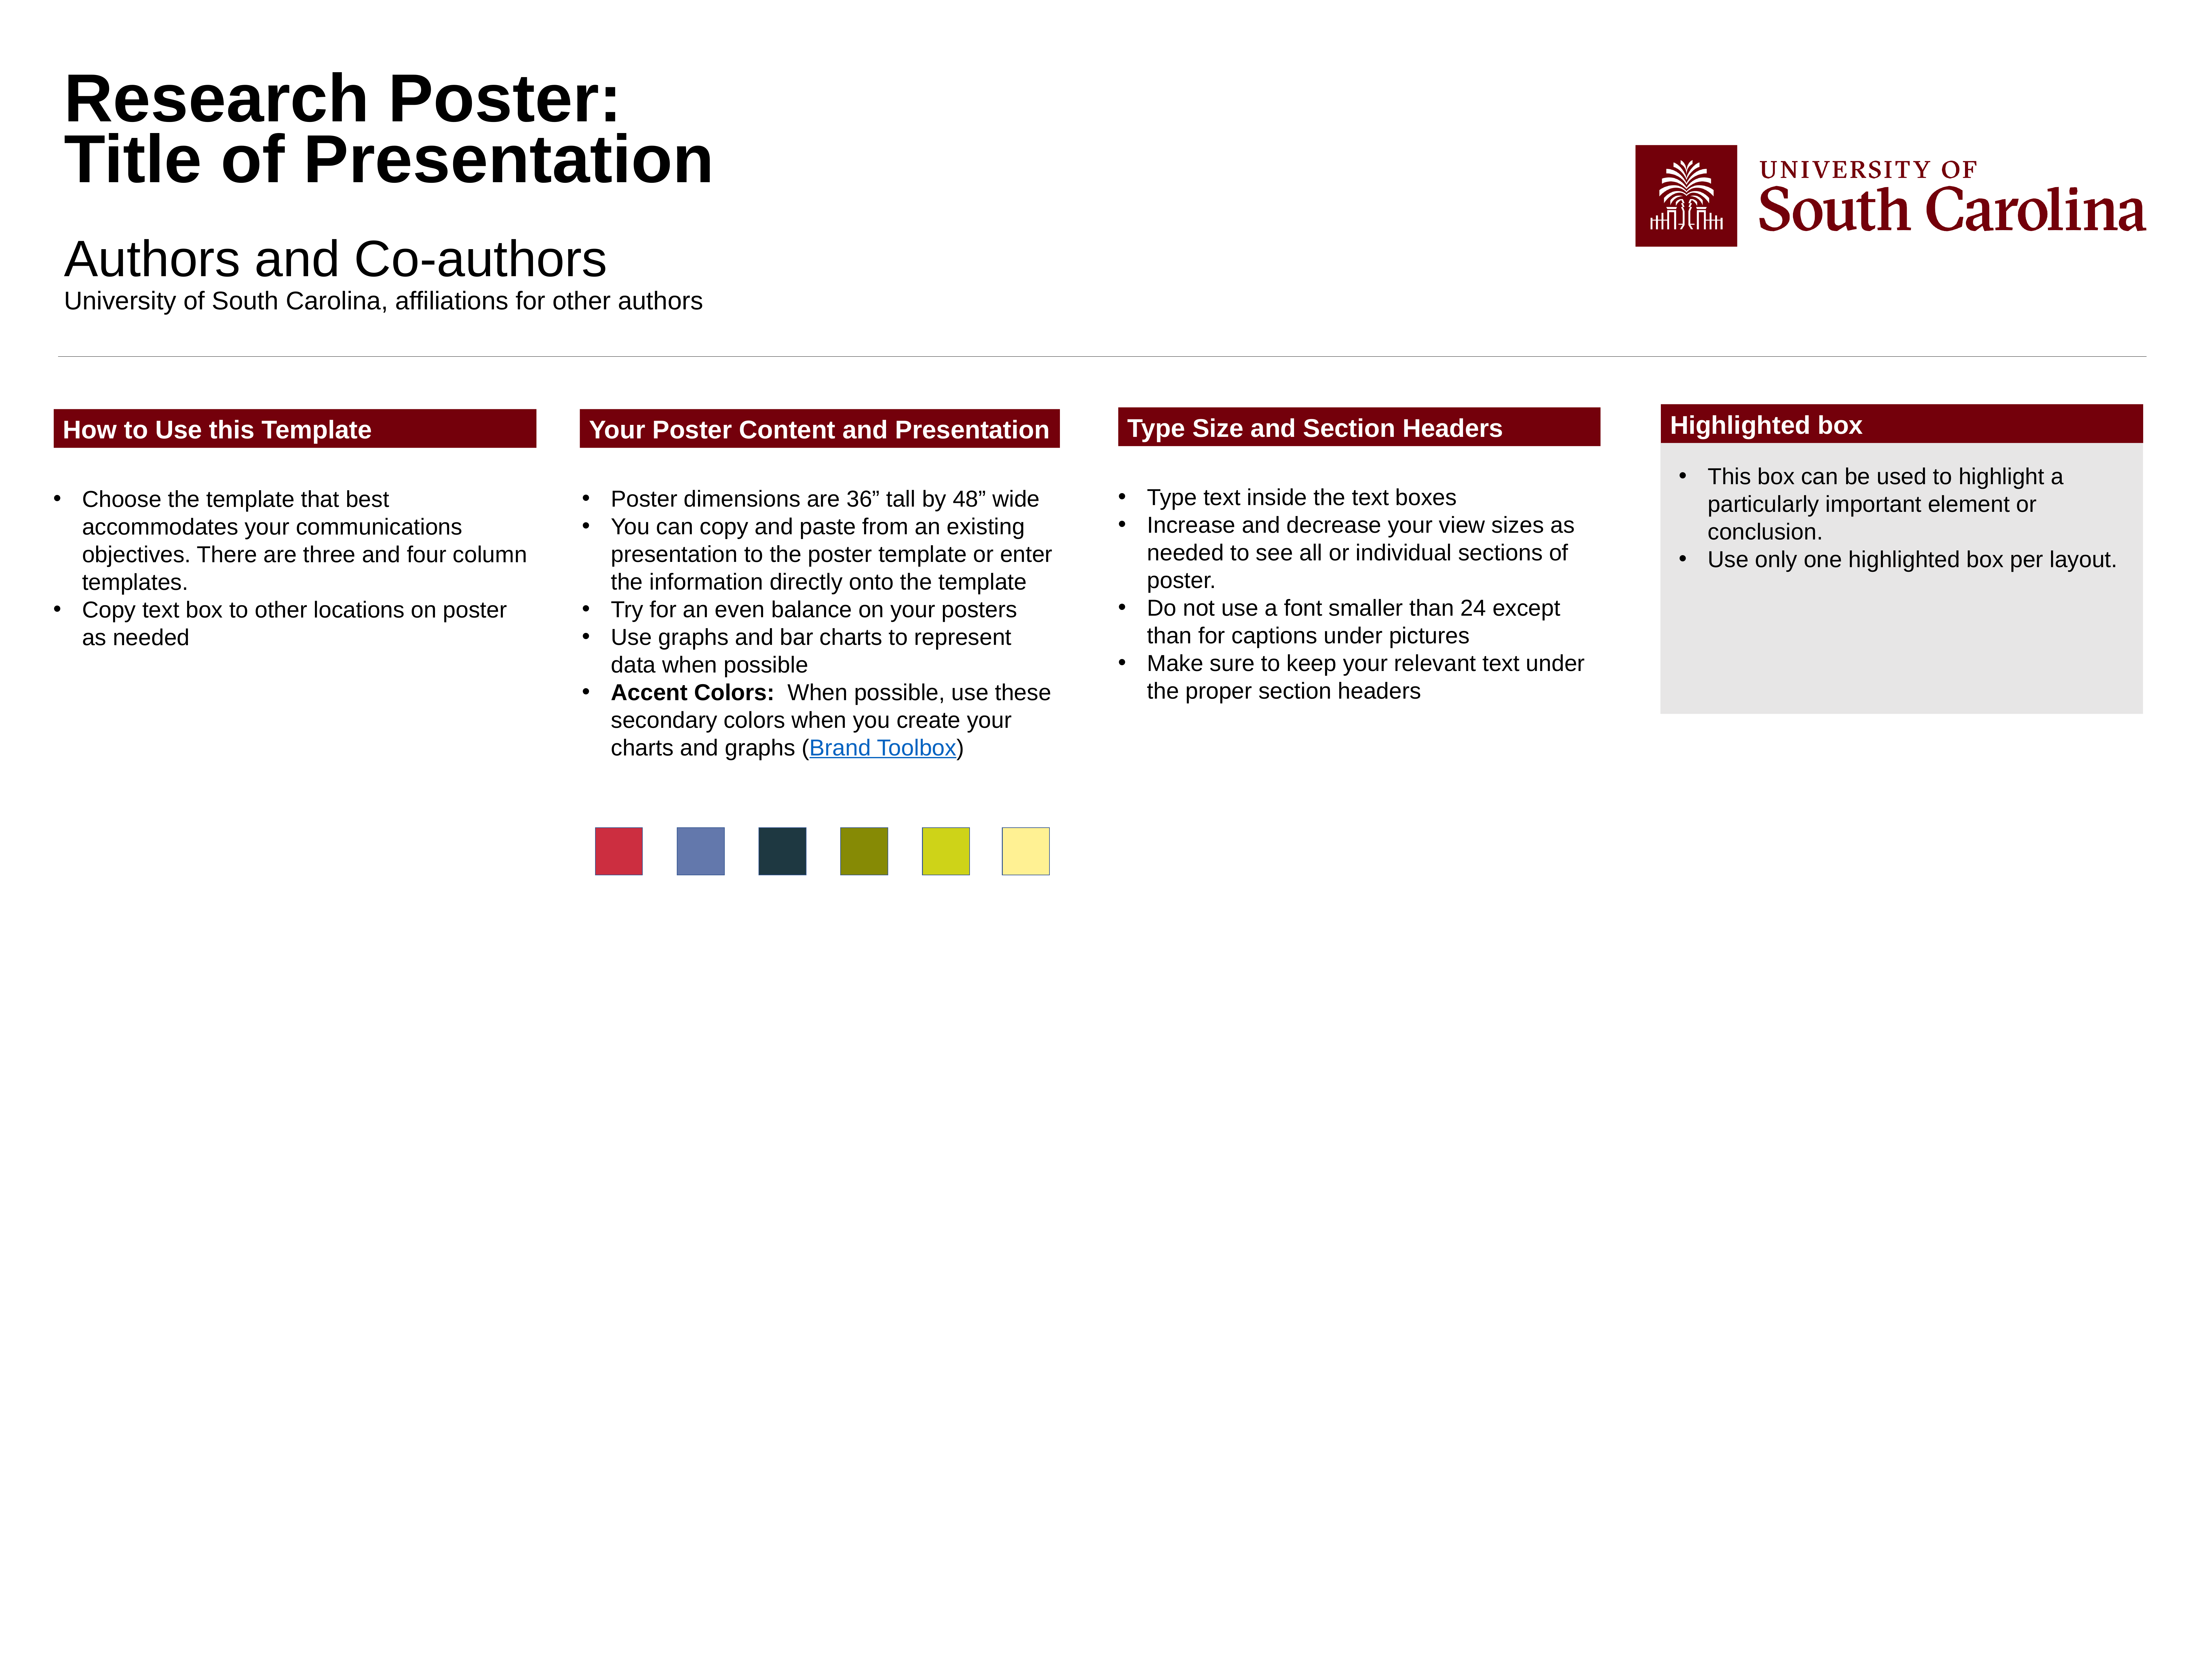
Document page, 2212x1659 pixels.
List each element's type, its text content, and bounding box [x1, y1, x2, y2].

text_box Highlighted box [1661, 404, 2143, 443]
text_box This box can be used to highlight a particularly important element or conclusion. Use only one highlighted box per layout. [1660, 443, 2143, 714]
text_box Poster dimensions are 36” tall by 48” wide You can copy and paste from an existing presentation to the poster template or enter the information directly onto the template Try for an even balance on your posters Use graphs and bar charts to represent data when possible Accent Colors: When possible, use these secondary colors when you create your charts and graphs (Brand Toolbox) [582, 474, 1063, 875]
text_box Type text inside the text boxes Increase and decrease your view sizes as needed to see all or individual sections of poster. Do not use a font smaller than 24 except than for captions under pictures Make sure to keep your relevant text under the proper section headers [1118, 473, 1601, 790]
text_box How to Use this Template [53, 409, 537, 448]
picture [1635, 145, 2147, 247]
text_box [922, 827, 970, 875]
text_box University of South Carolina, affiliations for other authors [59, 281, 1496, 317]
text_box [840, 827, 888, 875]
text_box Research Poster: Title of Presentation [59, 70, 1496, 197]
text_box Authors and Co-authors [59, 223, 1496, 281]
text_box [677, 827, 725, 875]
text_box [595, 827, 643, 875]
text_box [1002, 827, 1050, 875]
text_box Your Poster Content and Presentation [580, 409, 1060, 448]
text_box Choose the template that best accommodates your communications objectives. There are three and four column templates. Copy text box to other locations on poster as needed [53, 475, 536, 680]
text_box [759, 827, 806, 875]
text_box Type Size and Section Headers [1118, 407, 1601, 446]
